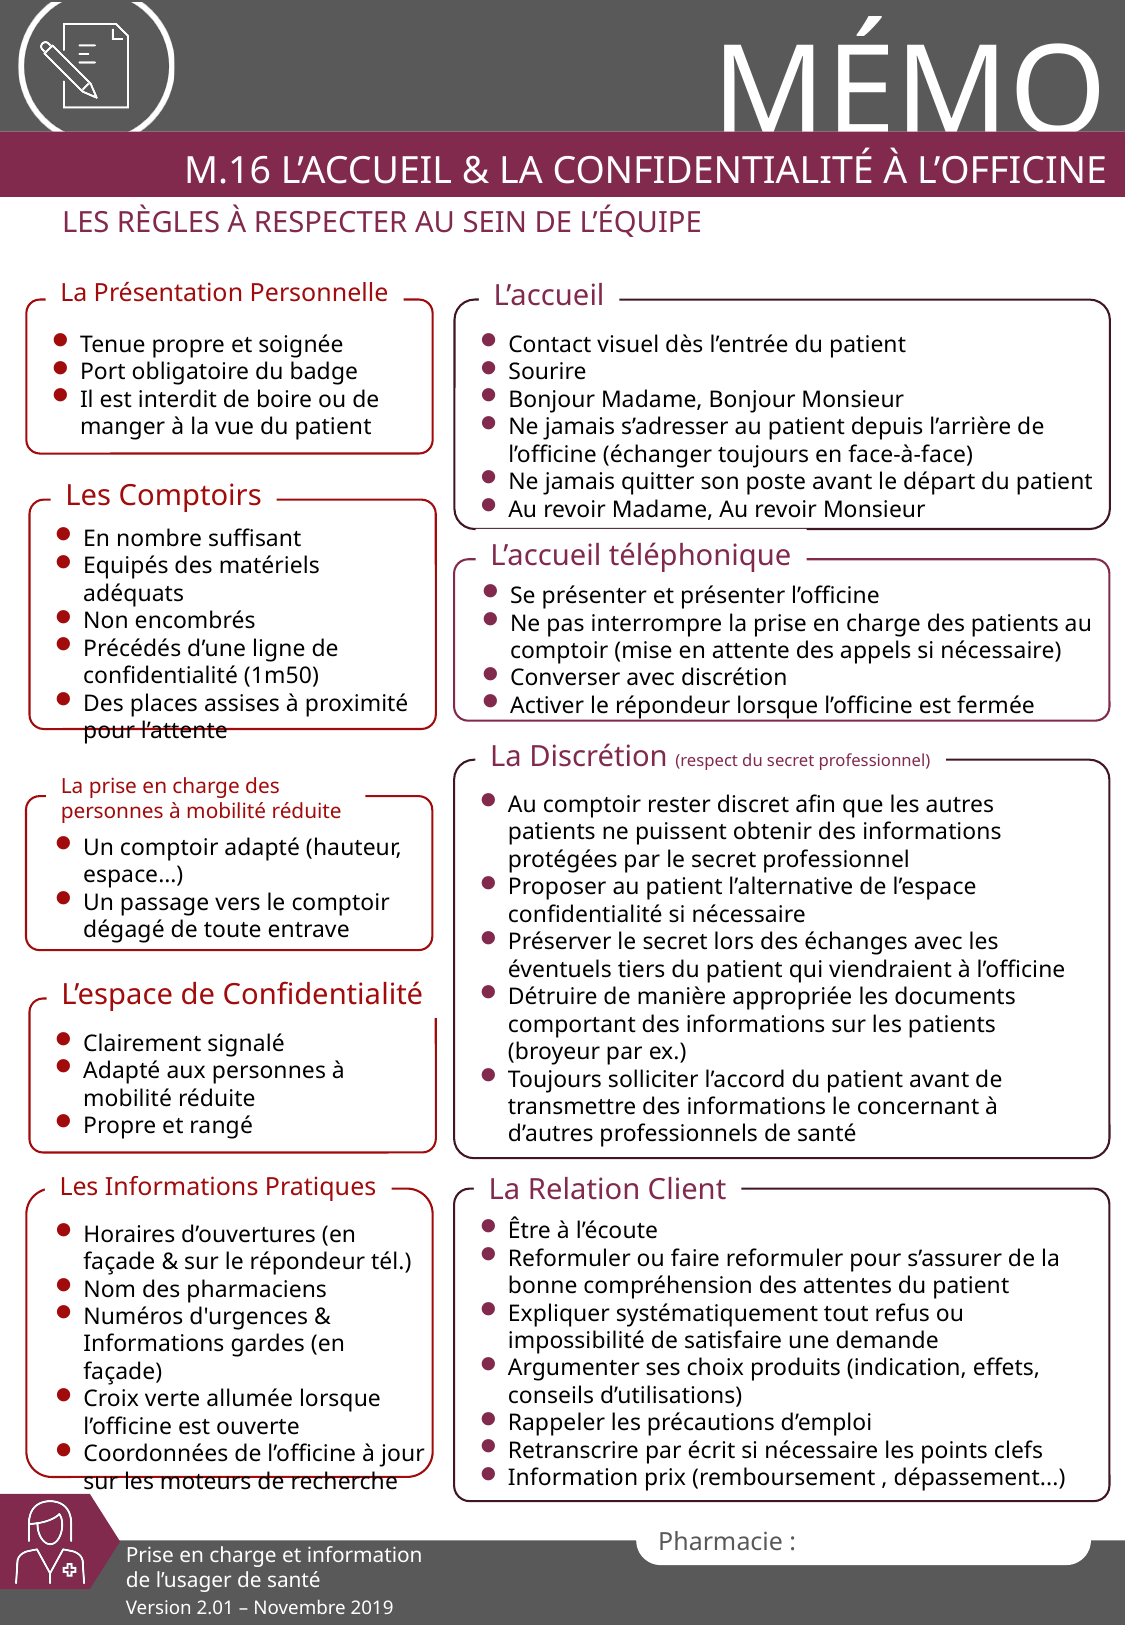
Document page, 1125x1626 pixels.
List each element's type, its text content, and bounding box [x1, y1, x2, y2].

text_box L’espace de Confidentialité [46, 968, 439, 1018]
text_box La Discrétion (respect du secret professionnel) [475, 729, 946, 780]
text_box Être à l’écoute Reformuler ou faire reformuler pour s’assurer de la bonne compréhension des attentes du patient Expliquer systématiquement tout refus ou impossibilité de satisfaire une demande Argumenter ses choix produits (indication, effets, conseils d’utilisations) Rappeler les précautions d’emploi Retranscrire par écrit si nécessaire les points clefs Information prix (remboursement , dépassement...) [464, 1208, 1096, 1498]
text_box [453, 758, 1111, 1160]
text_box [453, 558, 475, 722]
text_box La prise en charge des personnes à mobilité réduite [46, 765, 366, 825]
text_box Un comptoir adapté (hauteur, espace…) Un passage vers le comptoir dégagé de toute entrave [40, 825, 447, 978]
text_box [453, 298, 1111, 528]
text_box Horaires d’ouvertures (en façade & sur le répondeur tél.) Nom des pharmaciens Numéros d'urgences & Informations gardes (en façade) Croix verte allumée lorsque l’officine est ouverte Coordonnées de l’officine à jour sur les moteurs de recherche [40, 1211, 444, 1502]
text_box La Relation Client [473, 1163, 742, 1208]
text_box [277, 498, 437, 720]
text_box En nombre suffisant Equipés des matériels adéquats Non encombrés Précédés d’une ligne de confidentialité (1m50) Des places assises à proximité pour l’attente [40, 516, 436, 751]
picture [0, 1492, 100, 1592]
text_box [25, 298, 434, 455]
text_box Clairement signalé Adapté aux personnes à mobilité réduite Propre et rangé [40, 1020, 436, 1146]
text_box [807, 558, 1111, 573]
picture [18, 2, 175, 131]
text_box [28, 997, 437, 1154]
text_box [24, 795, 46, 952]
text_box Se présenter et présenter l’officine Ne pas interrompre la prise en charge des patients au comptoir (mise en attente des appels si nécessaire) Converser avec discrétion Activer le répondeur lorsque l’officine est fermée [467, 573, 1112, 726]
text_box [25, 1187, 434, 1476]
text_box La Présentation Personnelle [45, 269, 404, 314]
text_box L’accueil [478, 269, 620, 319]
text_box Les Informations Pratiques [44, 1163, 392, 1208]
text_box LES RÈGLES À RESPECTER AU SEIN DE L’ÉQUIPE [46, 196, 718, 247]
text_box [453, 1187, 1111, 1503]
text_box L’accueil téléphonique [475, 528, 807, 573]
text_box Tenue propre et soignée Port obligatoire du badge Il est interdit de boire ou de manger à la vue du patient [37, 322, 419, 475]
text_box Les Comptoirs [50, 469, 277, 516]
title M.16 L’accueil & la Confidentialité à l’Officine [33, 142, 1123, 199]
text_box [28, 498, 50, 730]
text_box Au comptoir rester discret afin que les autres patients ne puissent obtenir des informations protégées par le secret professionnel Proposer au patient l’alternative de l’espace confidentialité si nécessaire Préserver le secret lors des échanges avec les éventuels tiers du patient qui viendraient à l’officine Détruire de manière appropriée les documents comportant des informations sur les patients (broyeur par ex.) Toujours solliciter l’accord du patient avant de transmettre des informations le concernant à d’autres professionnels de santé [464, 782, 1102, 1154]
text_box Contact visuel dès l’entrée du patient Sourire Bonjour Madame, Bonjour Monsieur Ne jamais s’adresser au patient depuis l’arrière de l’officine (échanger toujours en face-à-face) Ne jamais quitter son poste avant le départ du patient Au revoir Madame, Au revoir Monsieur [465, 322, 1110, 529]
text_box [366, 795, 434, 825]
